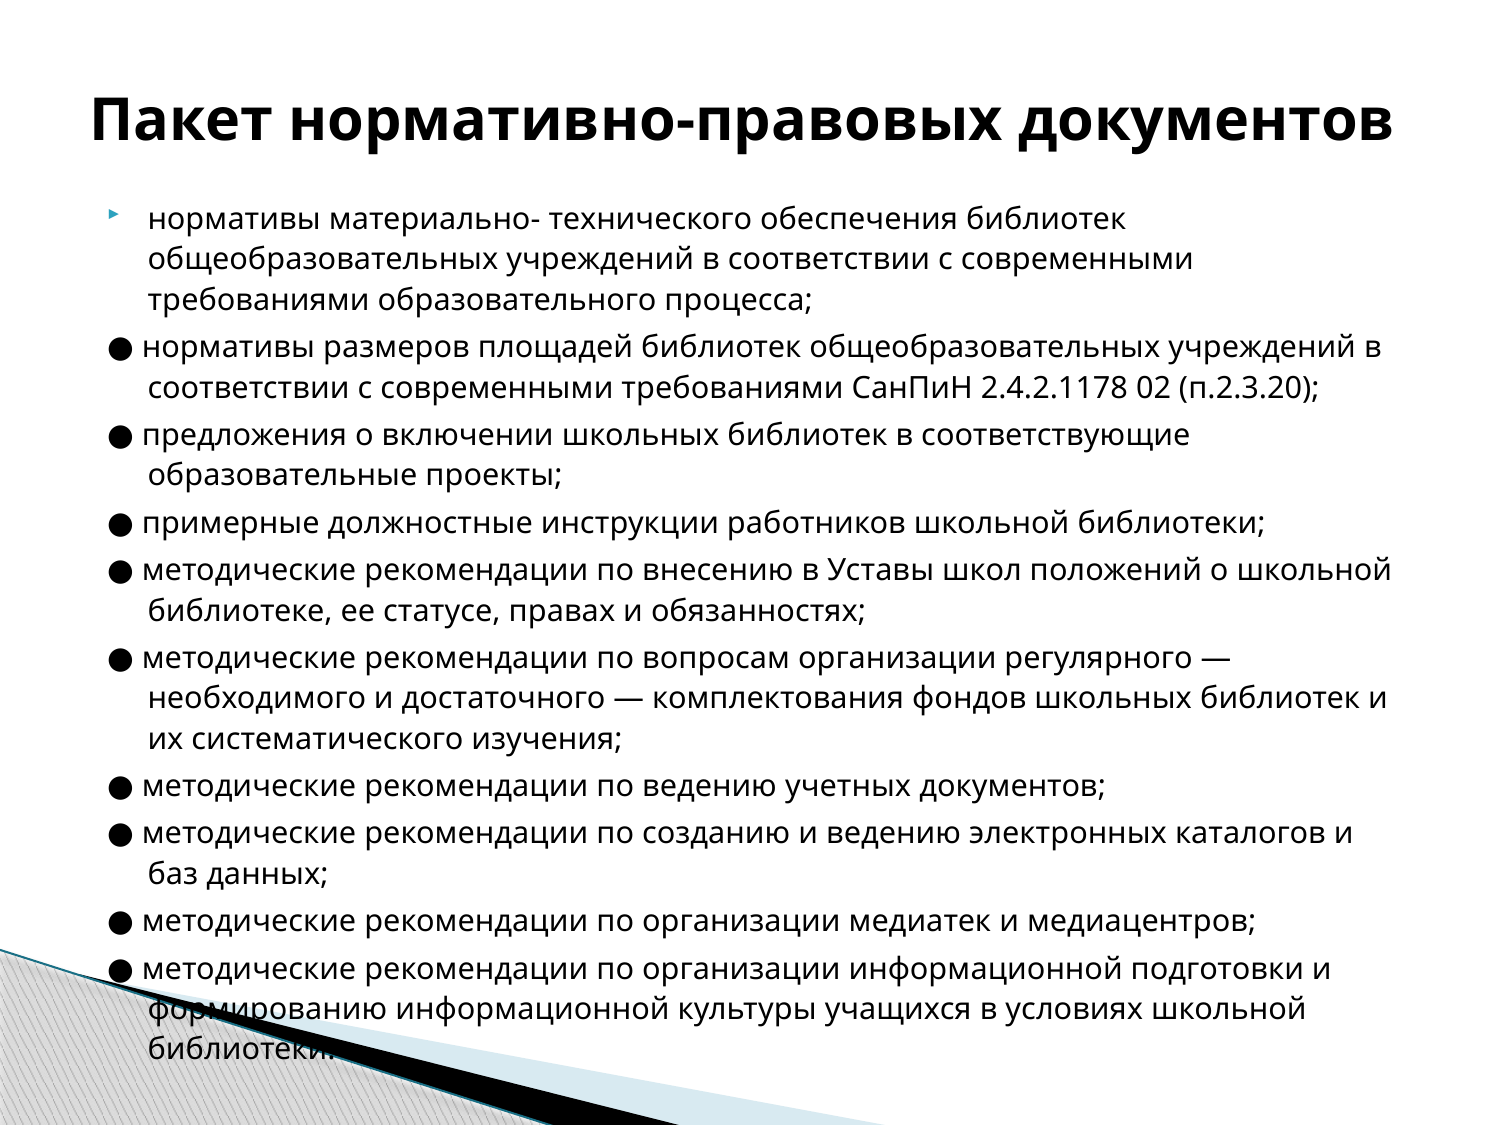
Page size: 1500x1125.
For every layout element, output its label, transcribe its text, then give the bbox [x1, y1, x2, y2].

title Пакет нормативно-правовых документов [75, 45, 1425, 188]
list нормативы материально- технического обеспечения библиотек общеобразовательных учреждений в соответствии с современными требованиями образовательного процесса; ● нормативы размеров площадей библиотек общеобразовательных учреждений в соответствии с современными требованиями СанПиН 2.4.2.1178 02 (п.2.3.20); ● предложения о включении школьных библиотек в соответствующие образовательные проекты; ● примерные должностные инструкции работников школьной библиотеки; ● методические рекомендации по внесению в Уставы школ положений о школьной библиотеке, ее статусе, правах и обязанностях; ● методические рекомендации по вопросам организации регулярного — необходимого и достаточного — комплектования фондов школьных библиотек и их систематического изучения; ● методические рекомендации по ведению учетных документов; ● методические рекомендации по созданию и ведению электронных каталогов и баз данных; ● методические рекомендации по организации медиатек и медиацентров; ● методические рекомендации по организации информационной подготовки и формированию информационной культуры учащихся в условиях школьной библиотеки. [75, 188, 1425, 1075]
